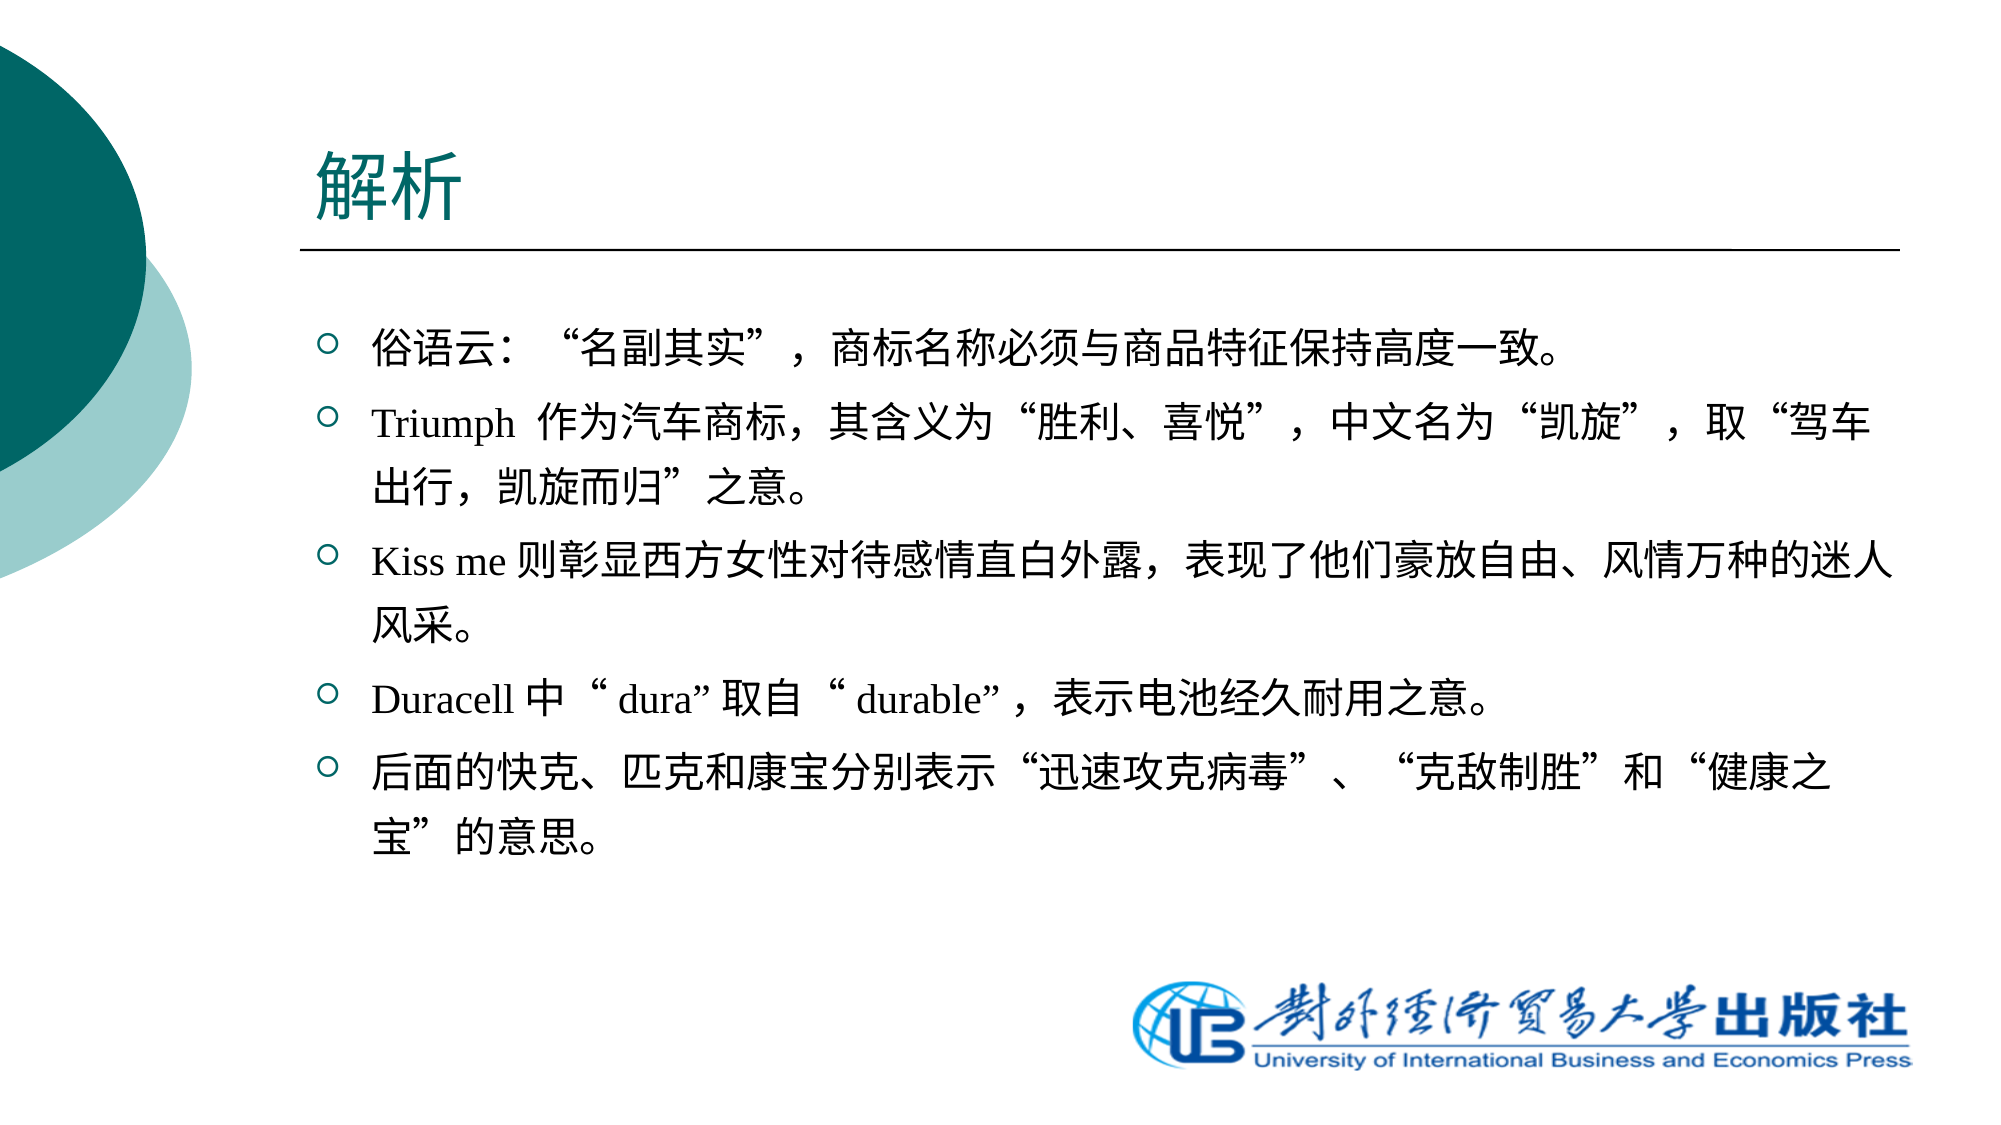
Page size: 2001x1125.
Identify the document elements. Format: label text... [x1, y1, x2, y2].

list 俗语云：“名副其实”，商标名称必须与商品特征保持高度一致。 Triumph 作为汽车商标，其含义为“胜利、喜悦”，中文名为“凯旋”，取“驾车出行，凯旋而归”之意。 Kiss me则彰显西方女性对待感情直白外露，表现了他们豪放自由、风情万种的迷人风采。 Duracell中“dura”取自“durable”，表示电池经久耐用之意。 后面的快克、匹克和康宝分别表示“迅速攻克病毒”、“克敌制胜”和“健康之宝”的意思。 [299, 299, 1912, 1012]
picture [1054, 922, 2000, 1125]
title 解析 [299, 49, 1900, 238]
